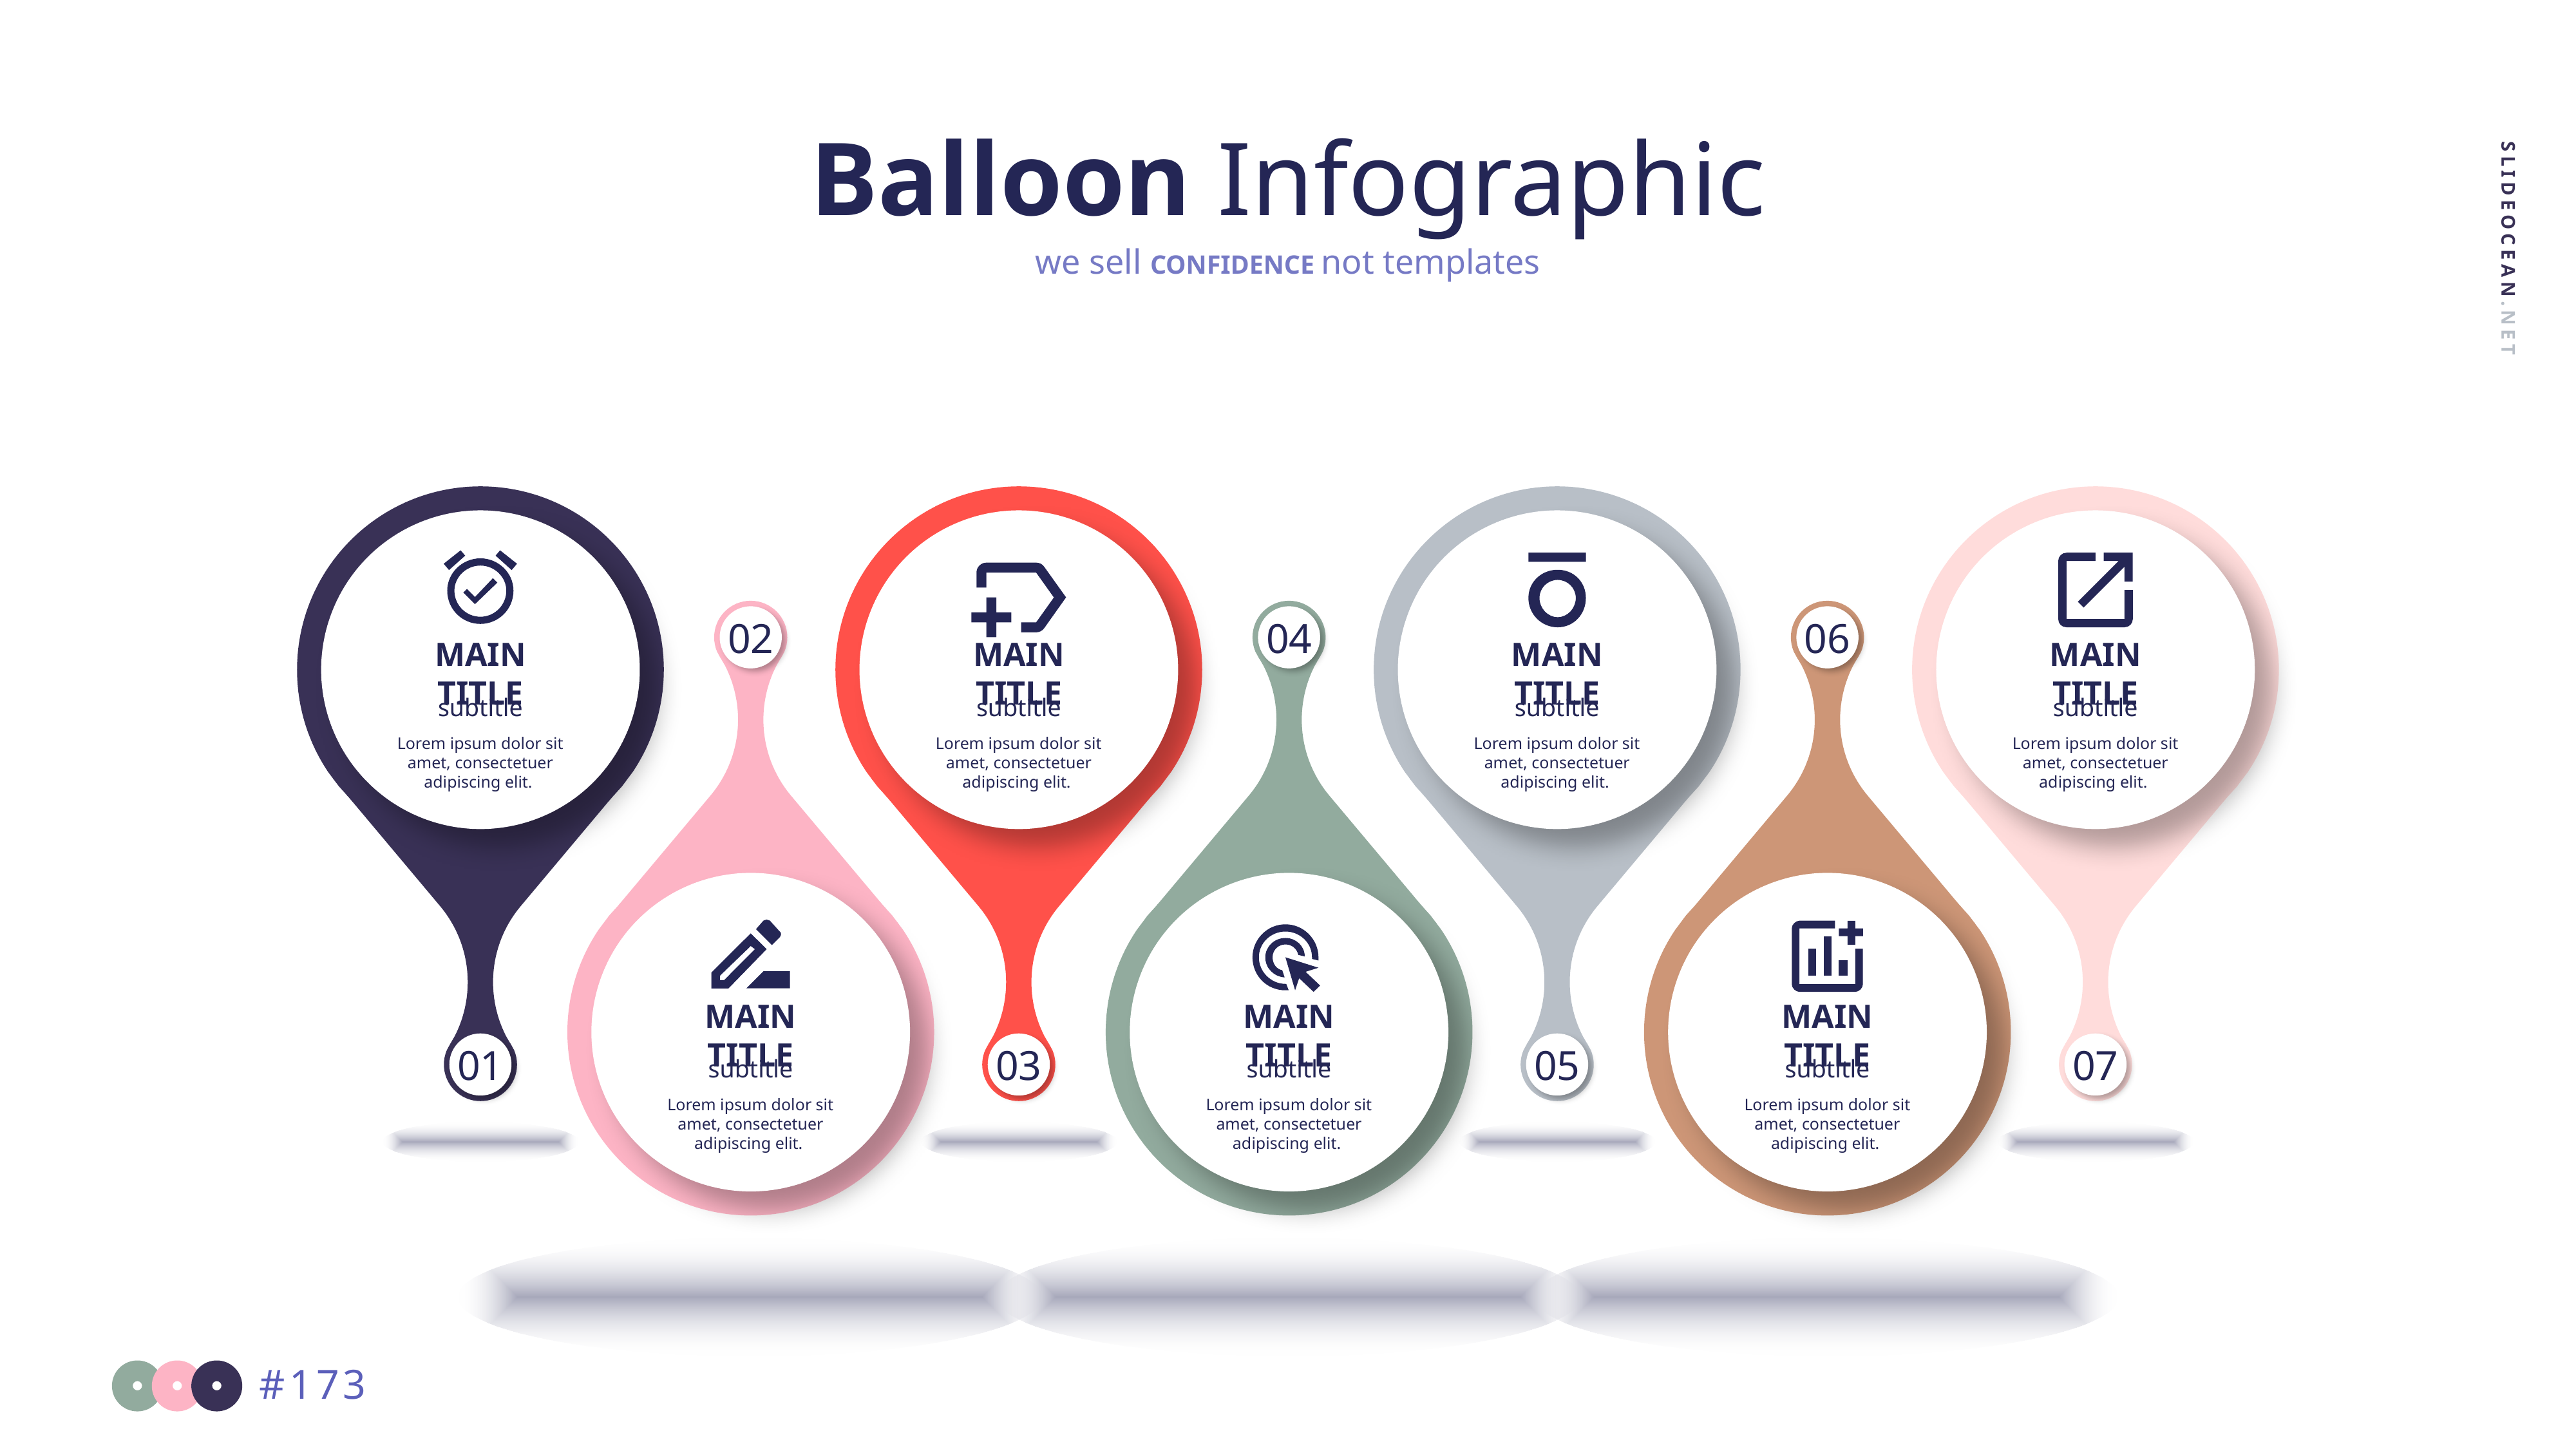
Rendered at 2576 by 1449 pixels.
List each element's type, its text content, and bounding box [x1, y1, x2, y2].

text_box [381, 1121, 567, 1163]
text_box [1533, 1236, 2119, 1358]
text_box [711, 919, 791, 989]
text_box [1190, 1010, 1388, 1155]
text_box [1459, 649, 1656, 794]
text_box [836, 487, 1202, 649]
text_box Balloon Infographic [800, 110, 1776, 241]
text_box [1791, 920, 1864, 992]
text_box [1106, 601, 1472, 1215]
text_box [1374, 487, 1740, 1101]
text_box [1472, 1121, 1644, 1163]
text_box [920, 649, 1117, 794]
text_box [1913, 487, 2278, 1101]
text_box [1997, 649, 2194, 794]
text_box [1644, 601, 2011, 1215]
text_box #173 [259, 1359, 405, 1408]
text_box [934, 1121, 1106, 1163]
text_box we sell CONFIDENCE not templates [1026, 235, 1550, 285]
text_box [298, 487, 663, 1101]
text_box [457, 1236, 1019, 1358]
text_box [934, 794, 1106, 1101]
text_box [995, 1236, 1557, 1358]
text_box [567, 601, 934, 1215]
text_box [382, 649, 579, 794]
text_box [1728, 1010, 1926, 1155]
text_box [2011, 1121, 2195, 1163]
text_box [652, 1010, 849, 1155]
